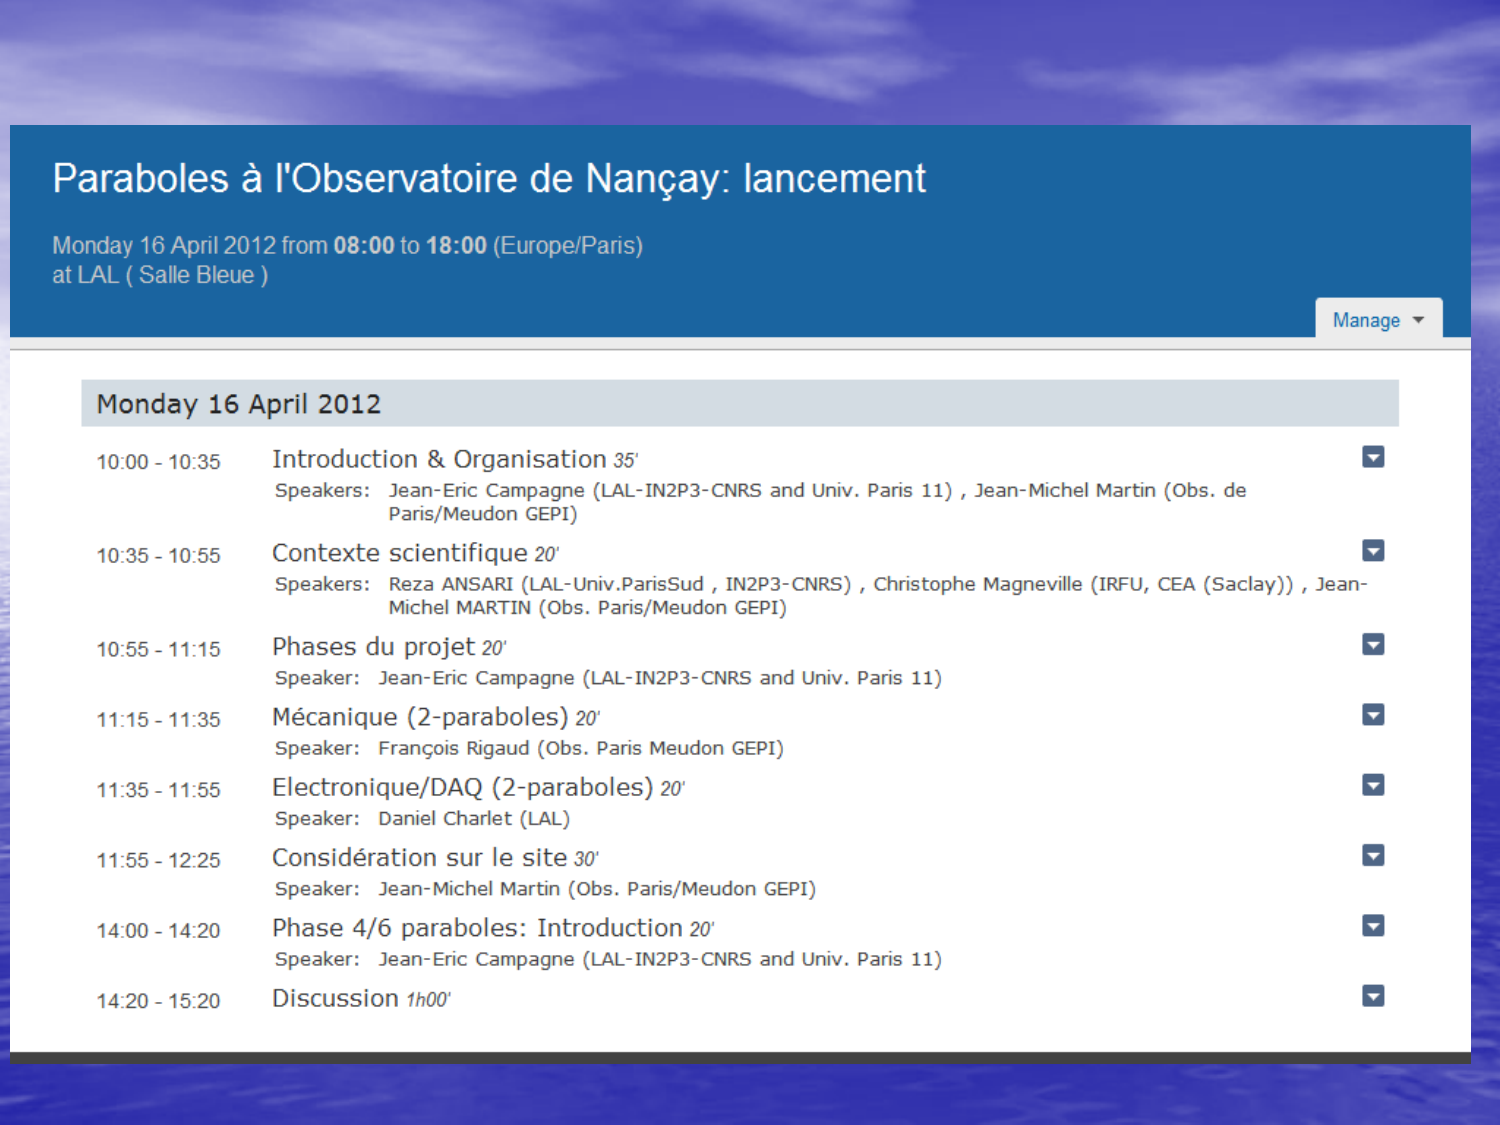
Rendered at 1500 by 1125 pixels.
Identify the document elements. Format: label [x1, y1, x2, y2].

picture [10, 125, 1471, 1064]
